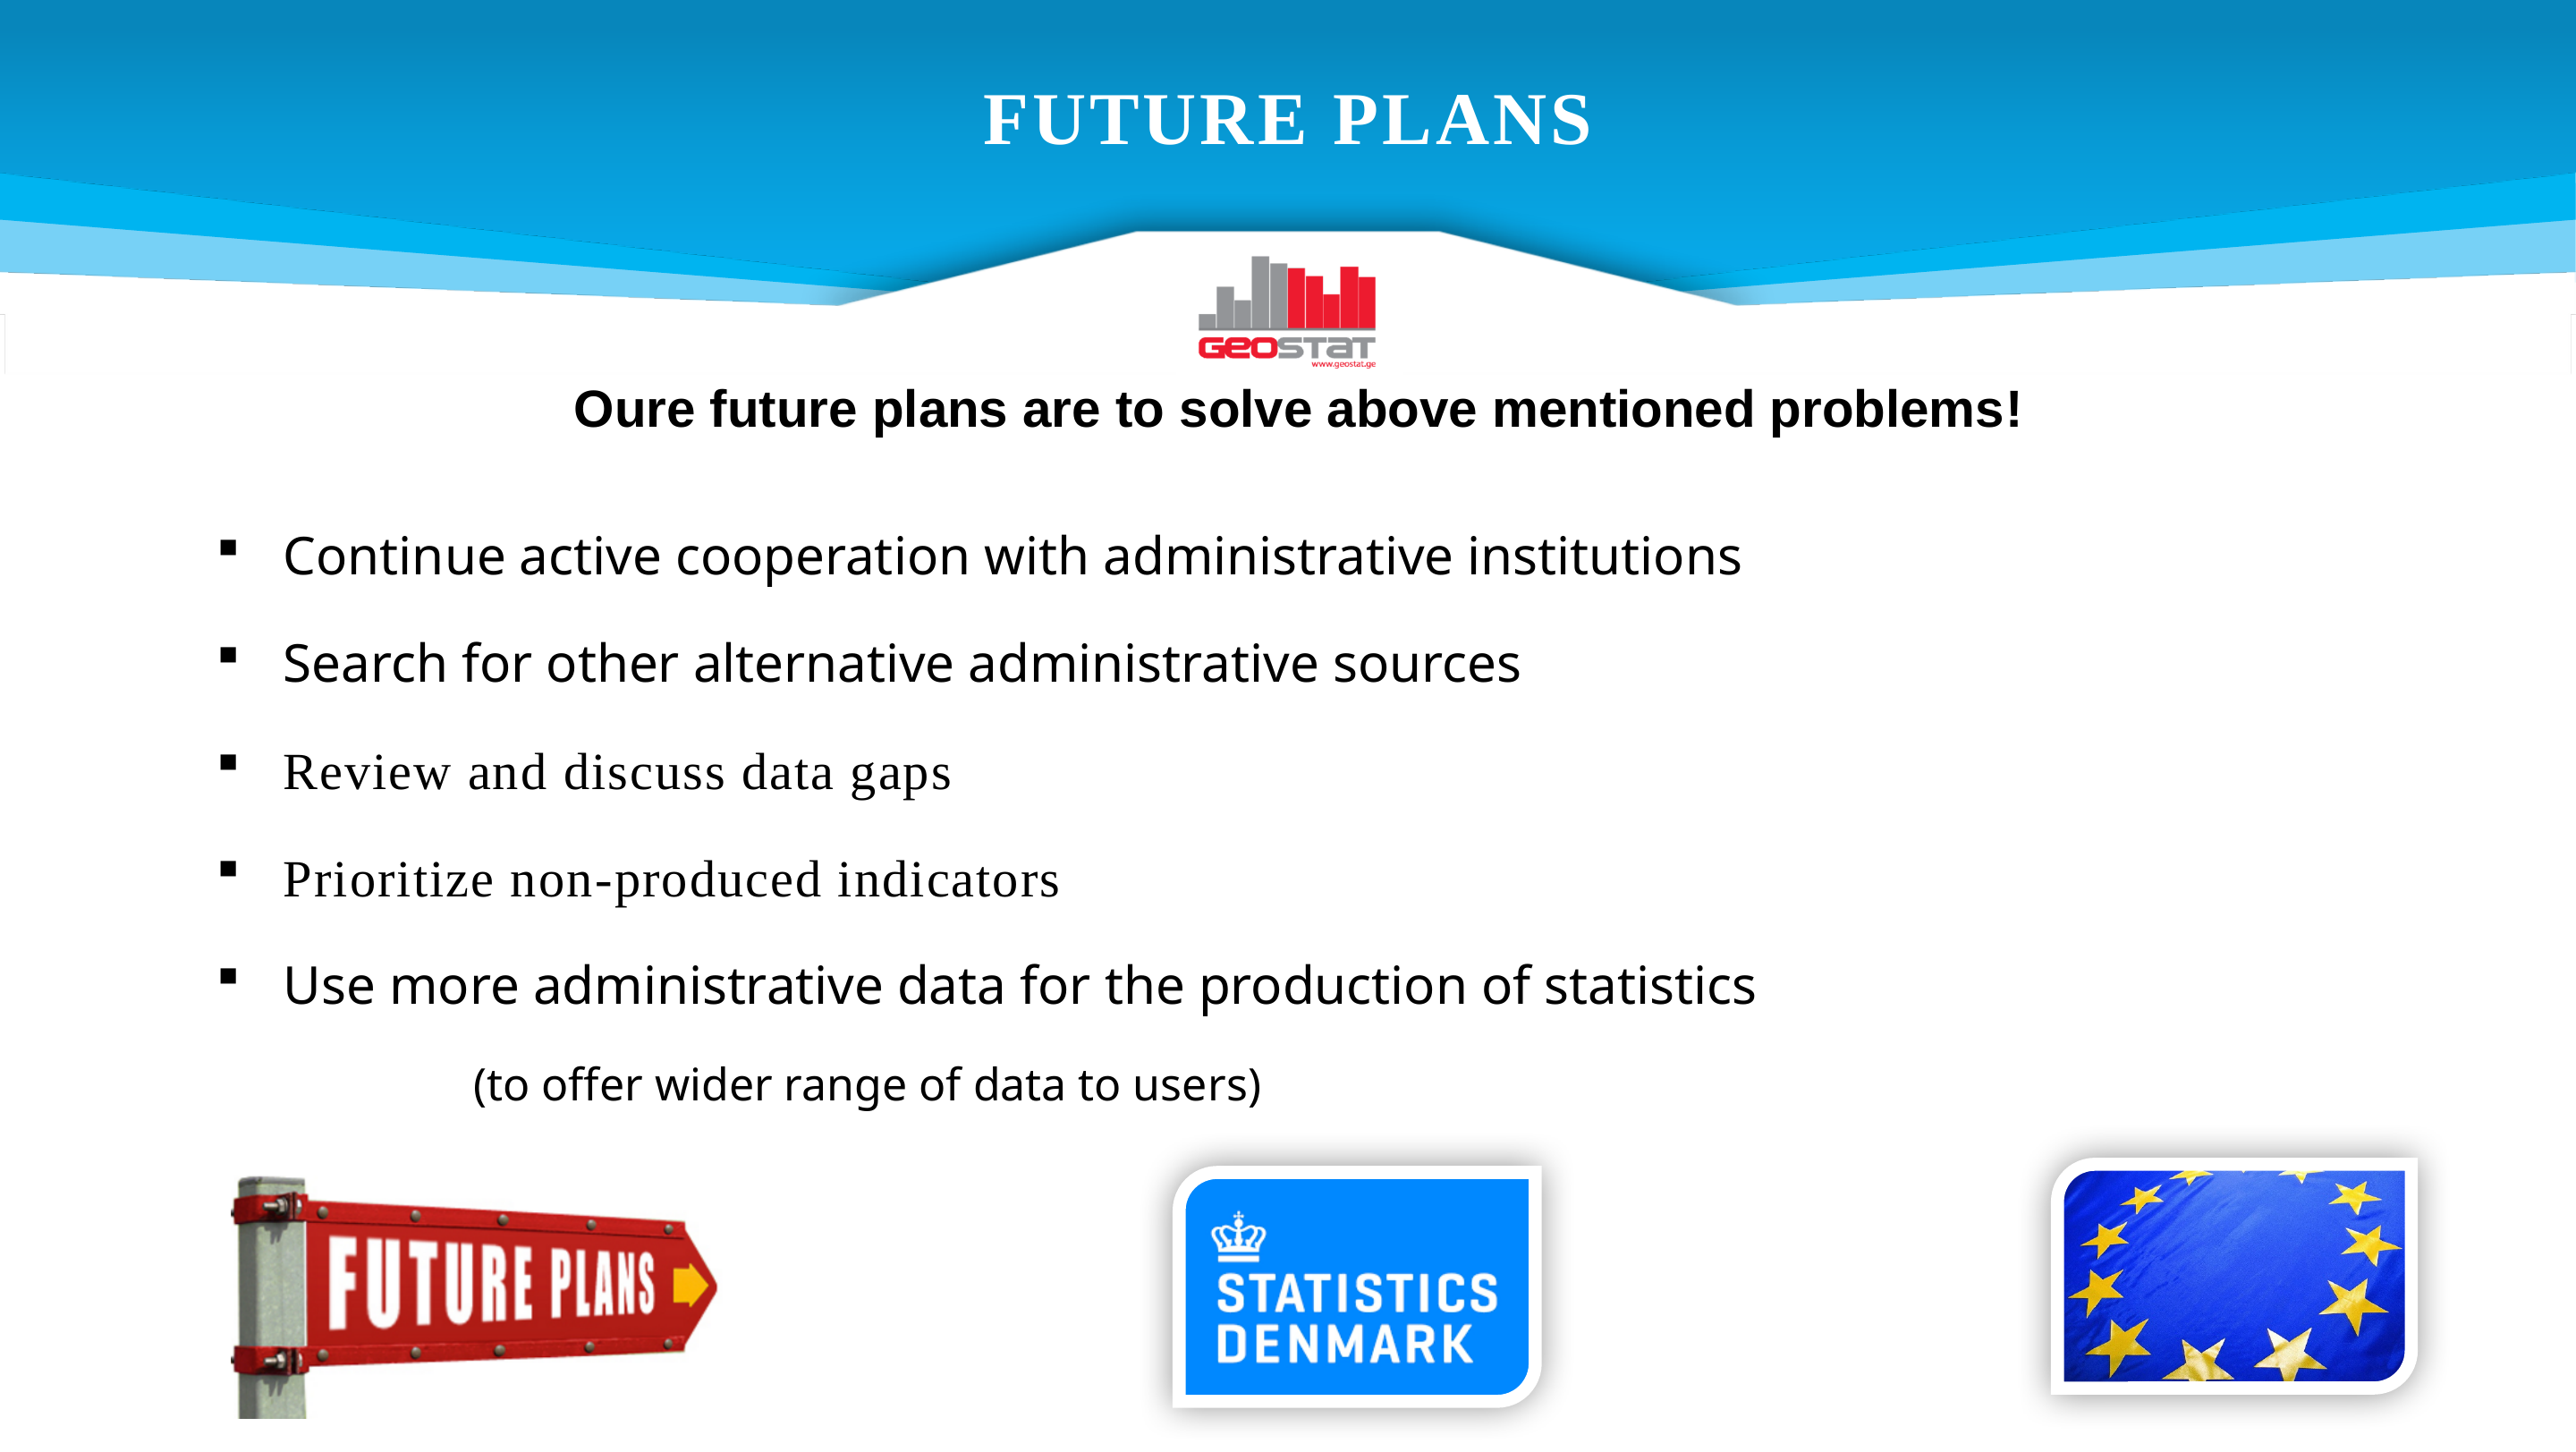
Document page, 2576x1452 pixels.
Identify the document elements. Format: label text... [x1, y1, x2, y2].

picture [1179, 1172, 1536, 1402]
picture [985, 96, 1024, 143]
picture [1384, 96, 1428, 143]
picture [1259, 96, 1303, 143]
picture [2057, 1164, 2411, 1388]
picture [1201, 96, 1253, 143]
picture [1495, 96, 1546, 143]
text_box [0, 164, 2576, 397]
text_box Oure future plans are to solve above mentioned problems! Continue active cooperation with administrative institutions Search for other alternative administrative sources Review and discuss data gaps Prioritize non-produced indicators Use more administrative data for the production of statistics (to offer wider range of data to users) [136, 397, 2576, 1117]
picture [1555, 95, 1588, 144]
picture [1035, 96, 1084, 144]
picture [1436, 96, 1488, 143]
picture [1091, 96, 1138, 143]
picture [1335, 96, 1376, 143]
picture [231, 1172, 727, 1419]
picture [1145, 96, 1194, 144]
